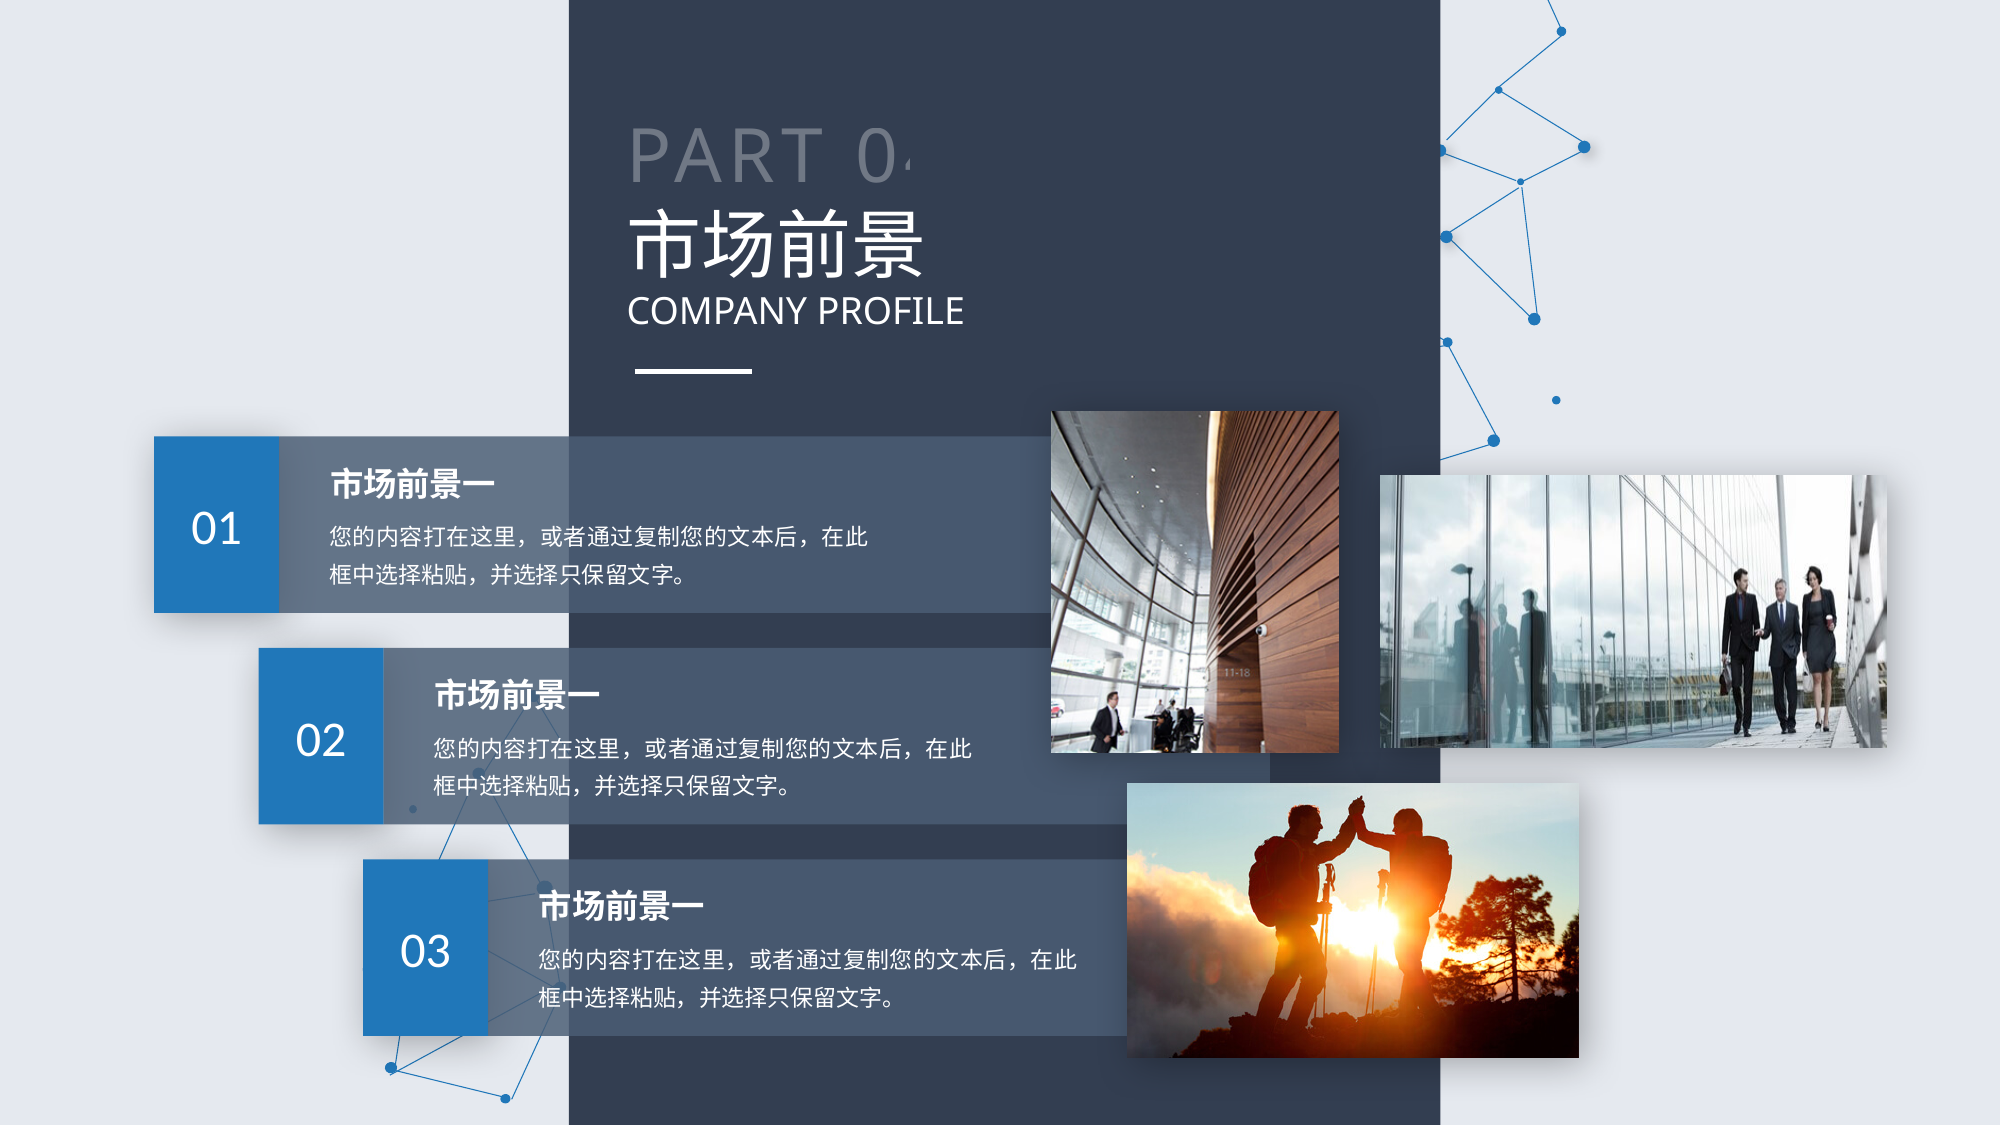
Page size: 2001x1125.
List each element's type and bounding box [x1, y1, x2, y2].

picture [1127, 783, 1579, 1059]
text_box [362, 859, 1127, 1036]
text_box [611, 99, 1278, 372]
picture [1380, 475, 1887, 748]
picture [1050, 411, 1339, 753]
text_box [258, 647, 1270, 825]
text_box [154, 436, 1050, 613]
